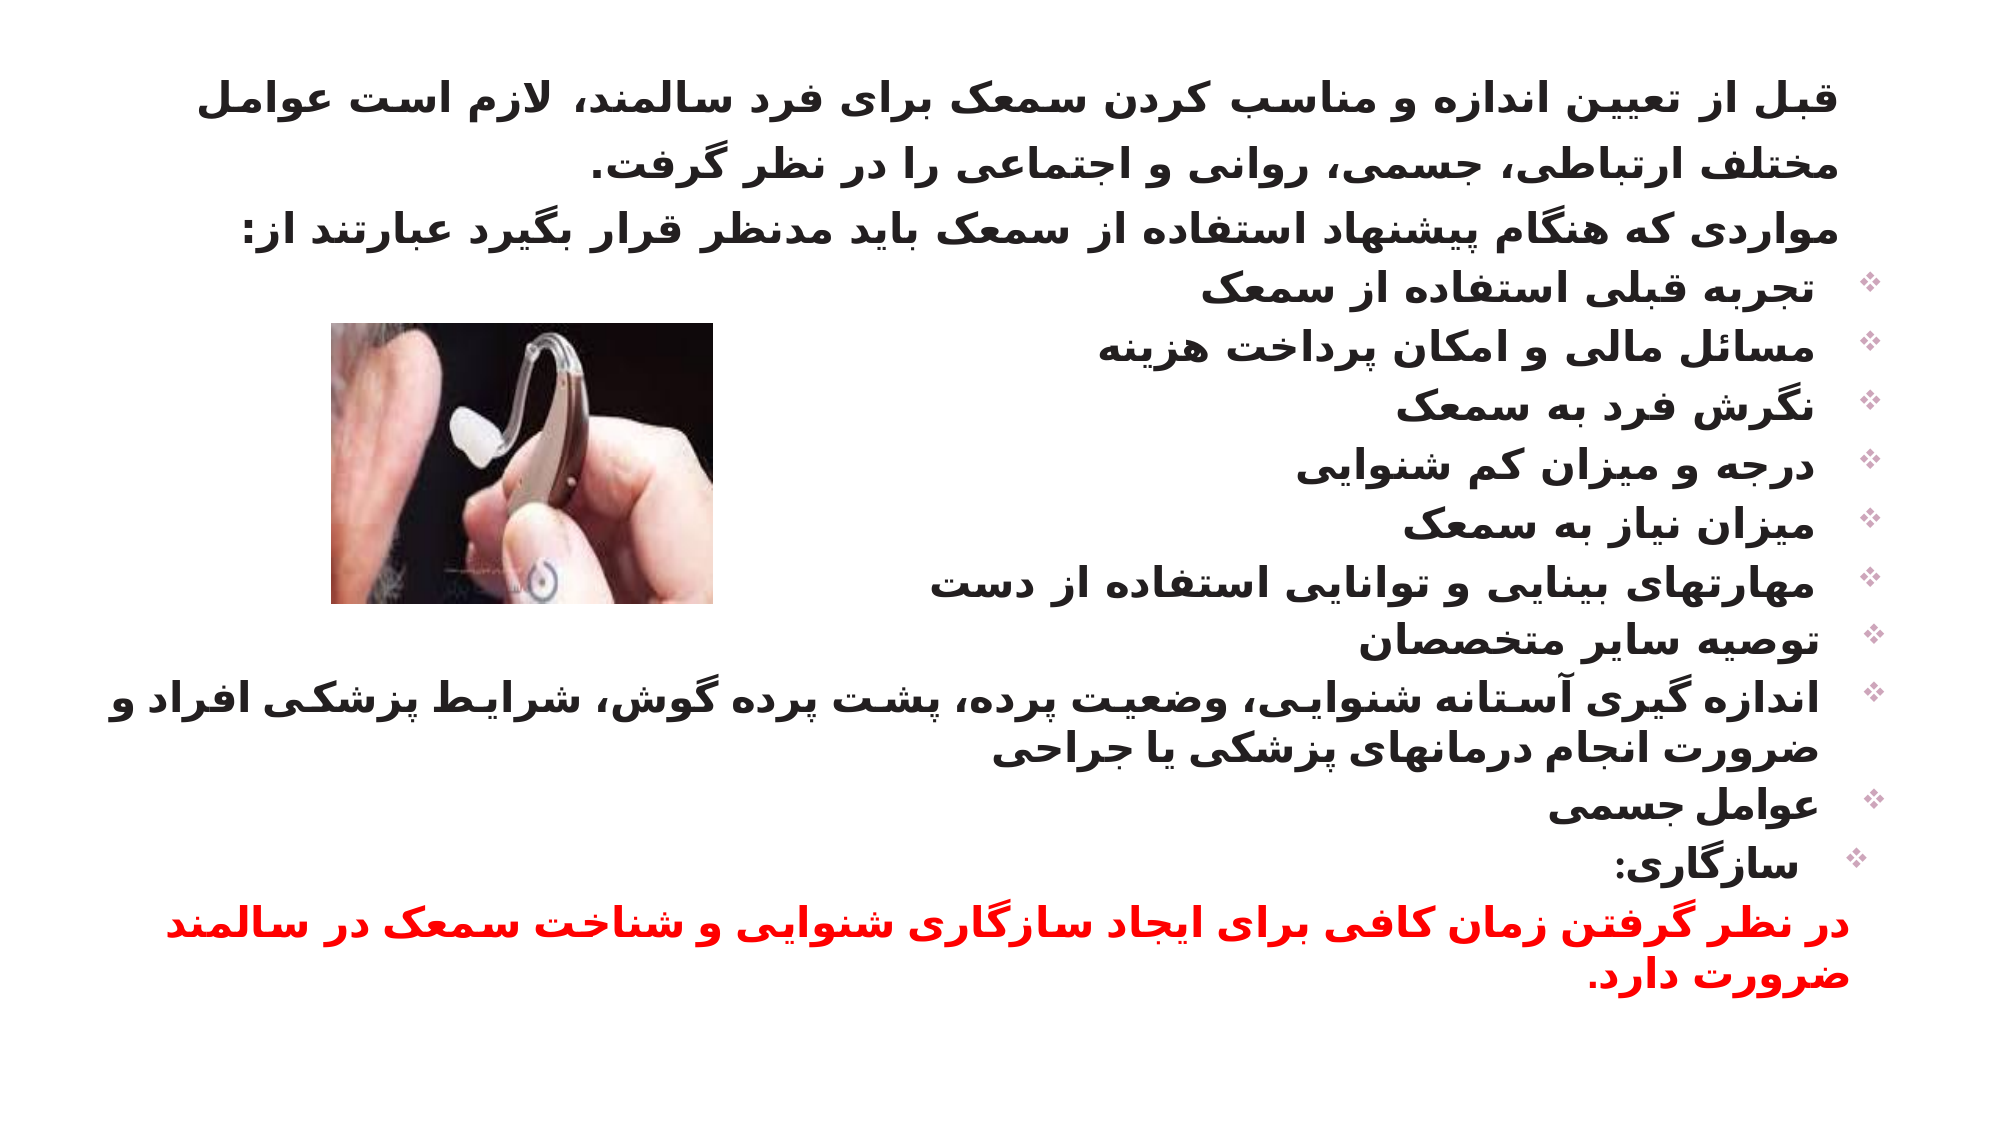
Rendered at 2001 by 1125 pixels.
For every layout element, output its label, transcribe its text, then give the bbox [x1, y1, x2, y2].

list قبل از تعیین اندازه و مناسب کردن سمعک برای فرد سالمند، لازم است عوامل مختلف ارتباطی، جسمی، روانی و اجتماعی را در نظر گرفت. مواردی که هنگام پیشنهاد استفاده از سمعک باید مدنظر قرار بگیرد عبارتند از: تجربه قبلی استفاده از سمعک مسائل مالی و امکان پرداخت هزینه نگرش فرد به سمعک درجه و میزان کم شنوایی میزان نیاز به سمعک مهارتهای بینایی و توانایی استفاده از دست توصیه سایر متخصصان اندازه گیری آستانه شنوایی، وضعیت پرده، پشت پرده گوش، شرایط پزشکی افراد و ضرورت انجام درمانهای پزشکی یا جراحی عوامل جسمی سازگاری: در نظر گرفتن زمان کافی برای ایجاد سازگاری شنوایی و شناخت سمعک در سالمند ضرورت دارد. [96, 48, 1904, 1014]
picture [331, 323, 713, 604]
